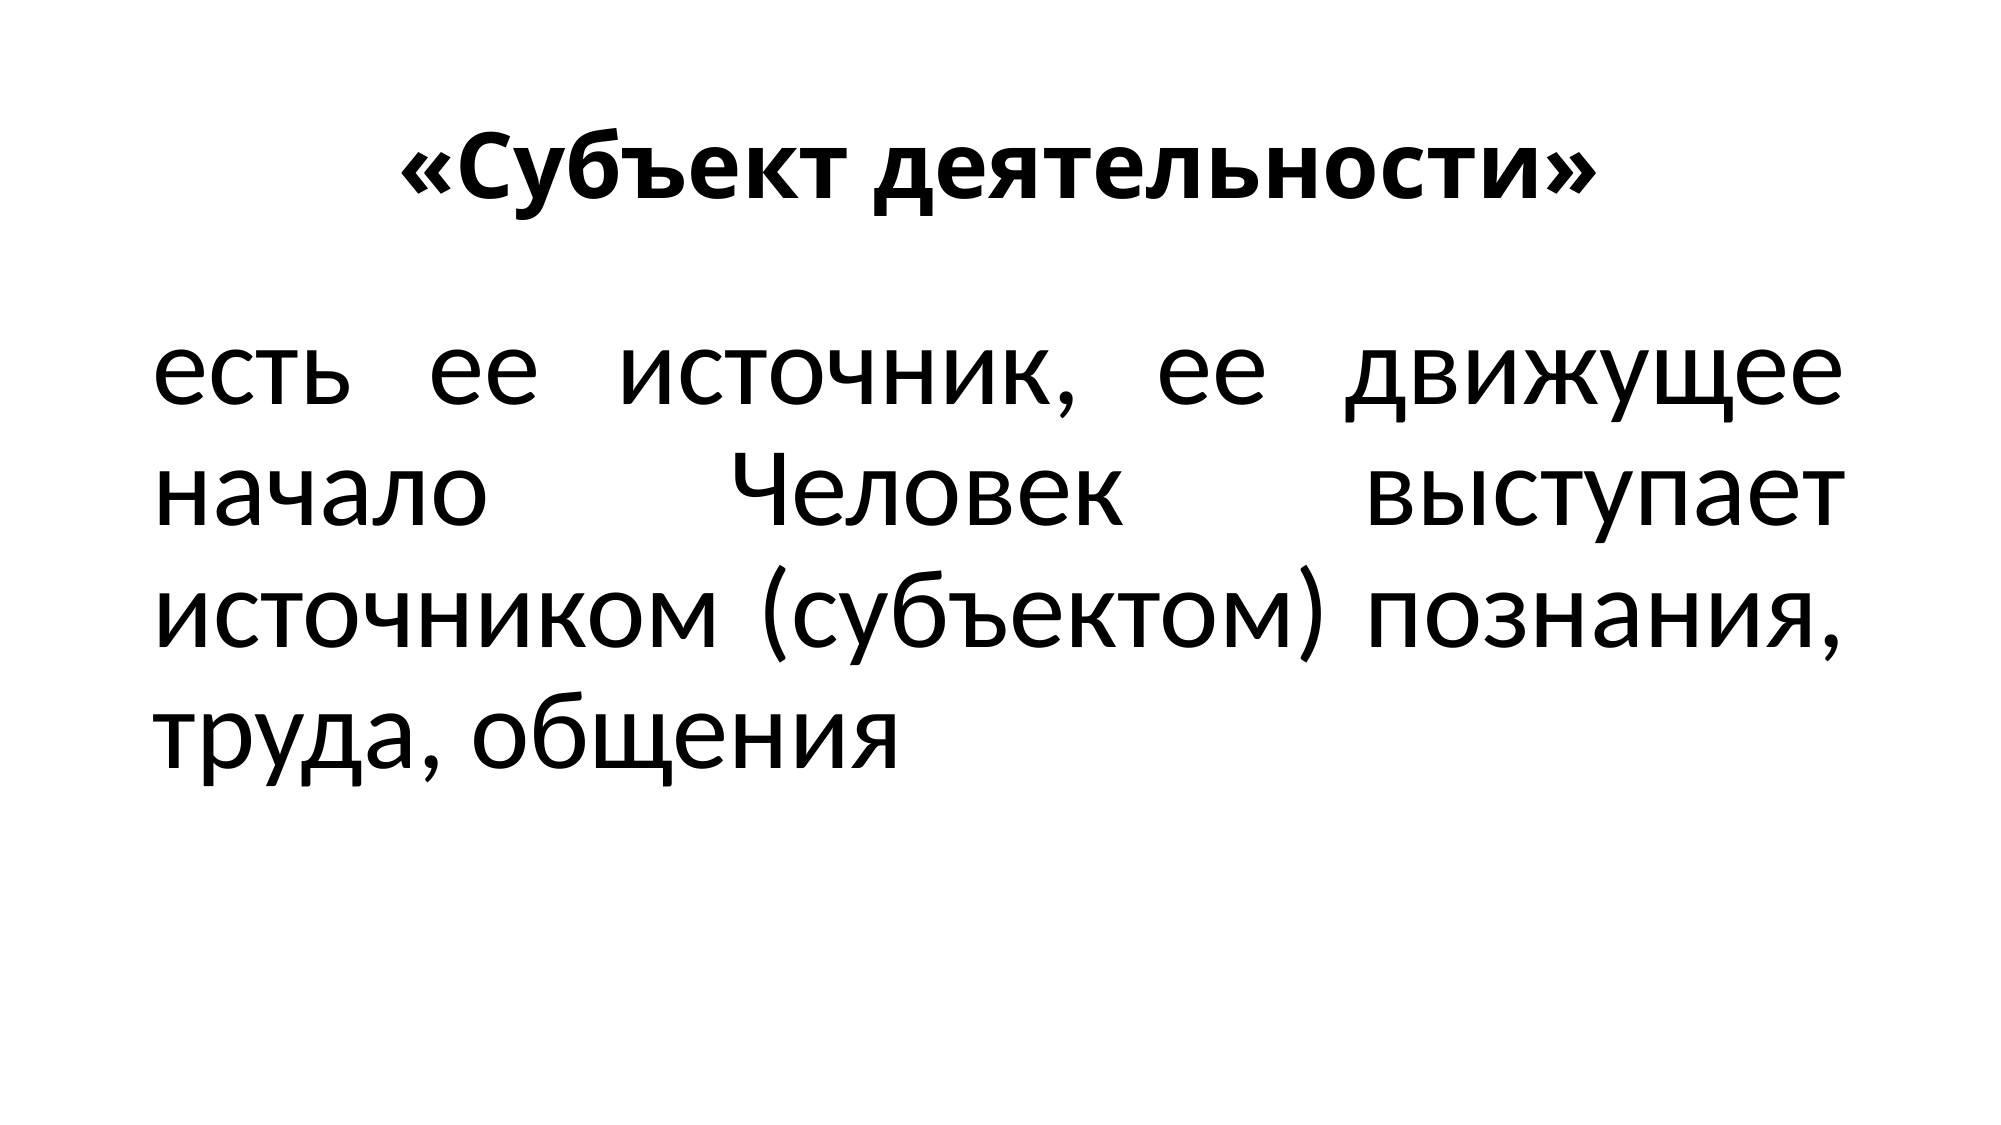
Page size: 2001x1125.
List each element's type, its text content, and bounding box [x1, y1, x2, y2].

list есть ее источник, ее движущее начало Человек выступает источником (субъектом) познания, труда, общения [137, 299, 1863, 1014]
title «Субъект деятельности» [137, 59, 1863, 278]
